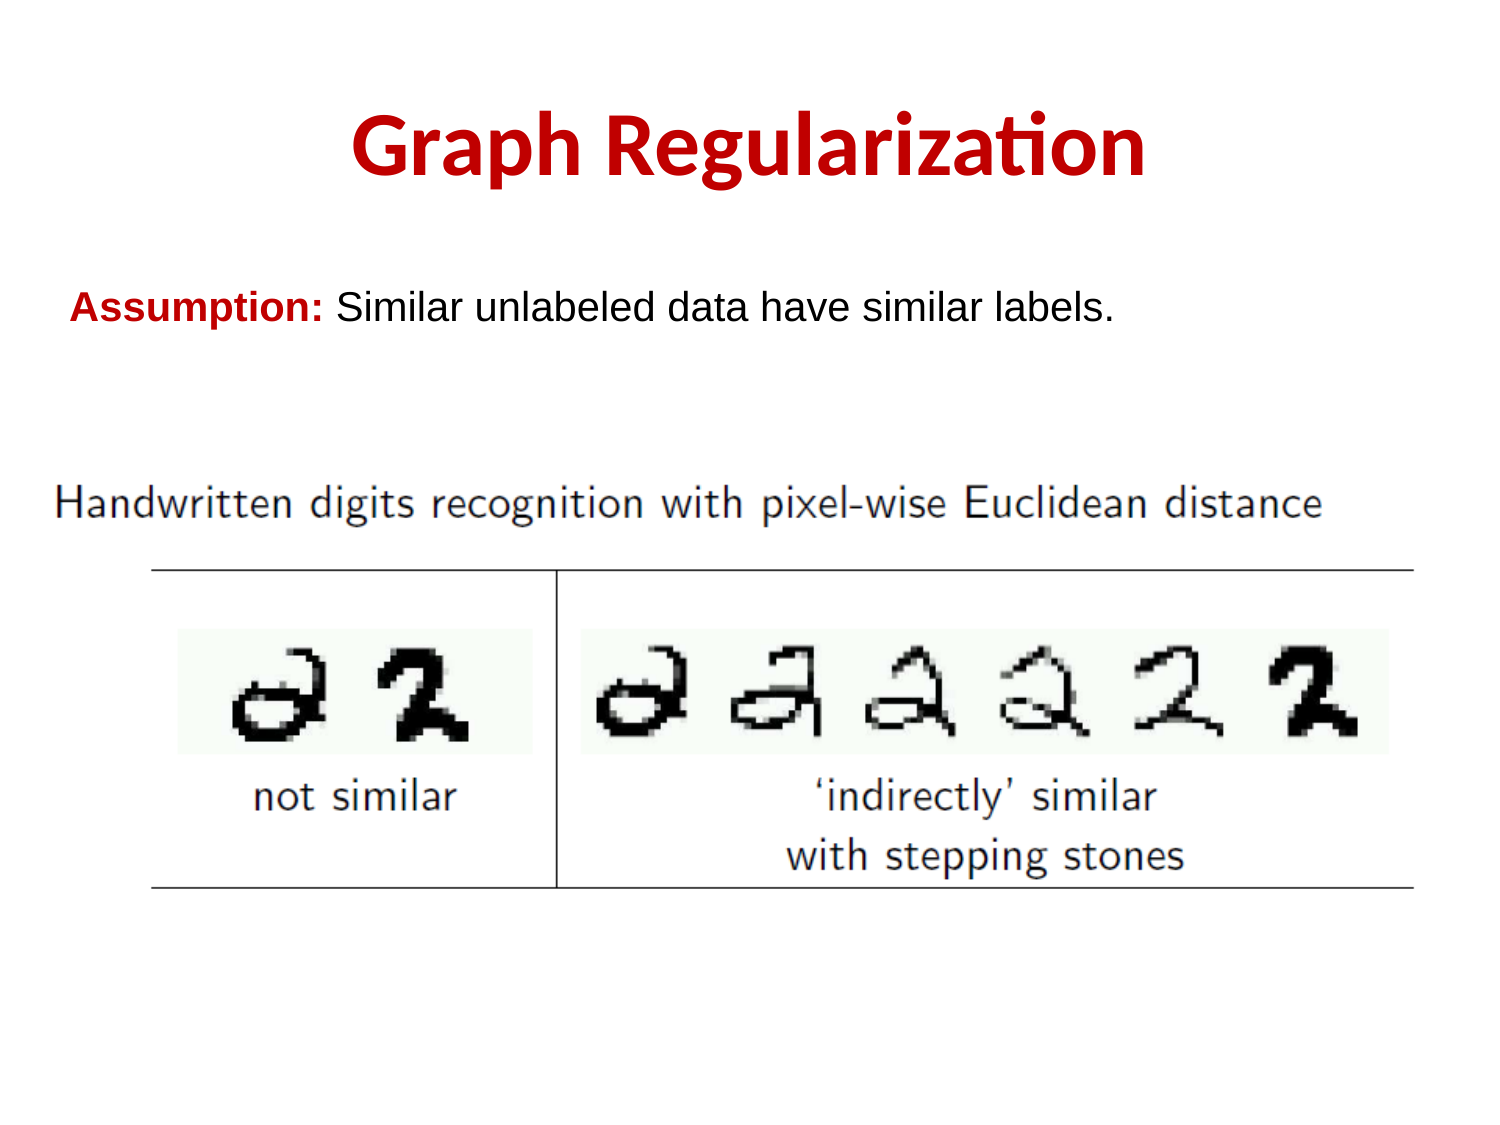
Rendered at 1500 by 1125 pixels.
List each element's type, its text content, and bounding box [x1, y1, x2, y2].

picture [38, 457, 1462, 926]
text_box Assumption: Similar unlabeled data have similar labels. [54, 271, 1143, 337]
title Graph Regularization [75, 45, 1425, 233]
